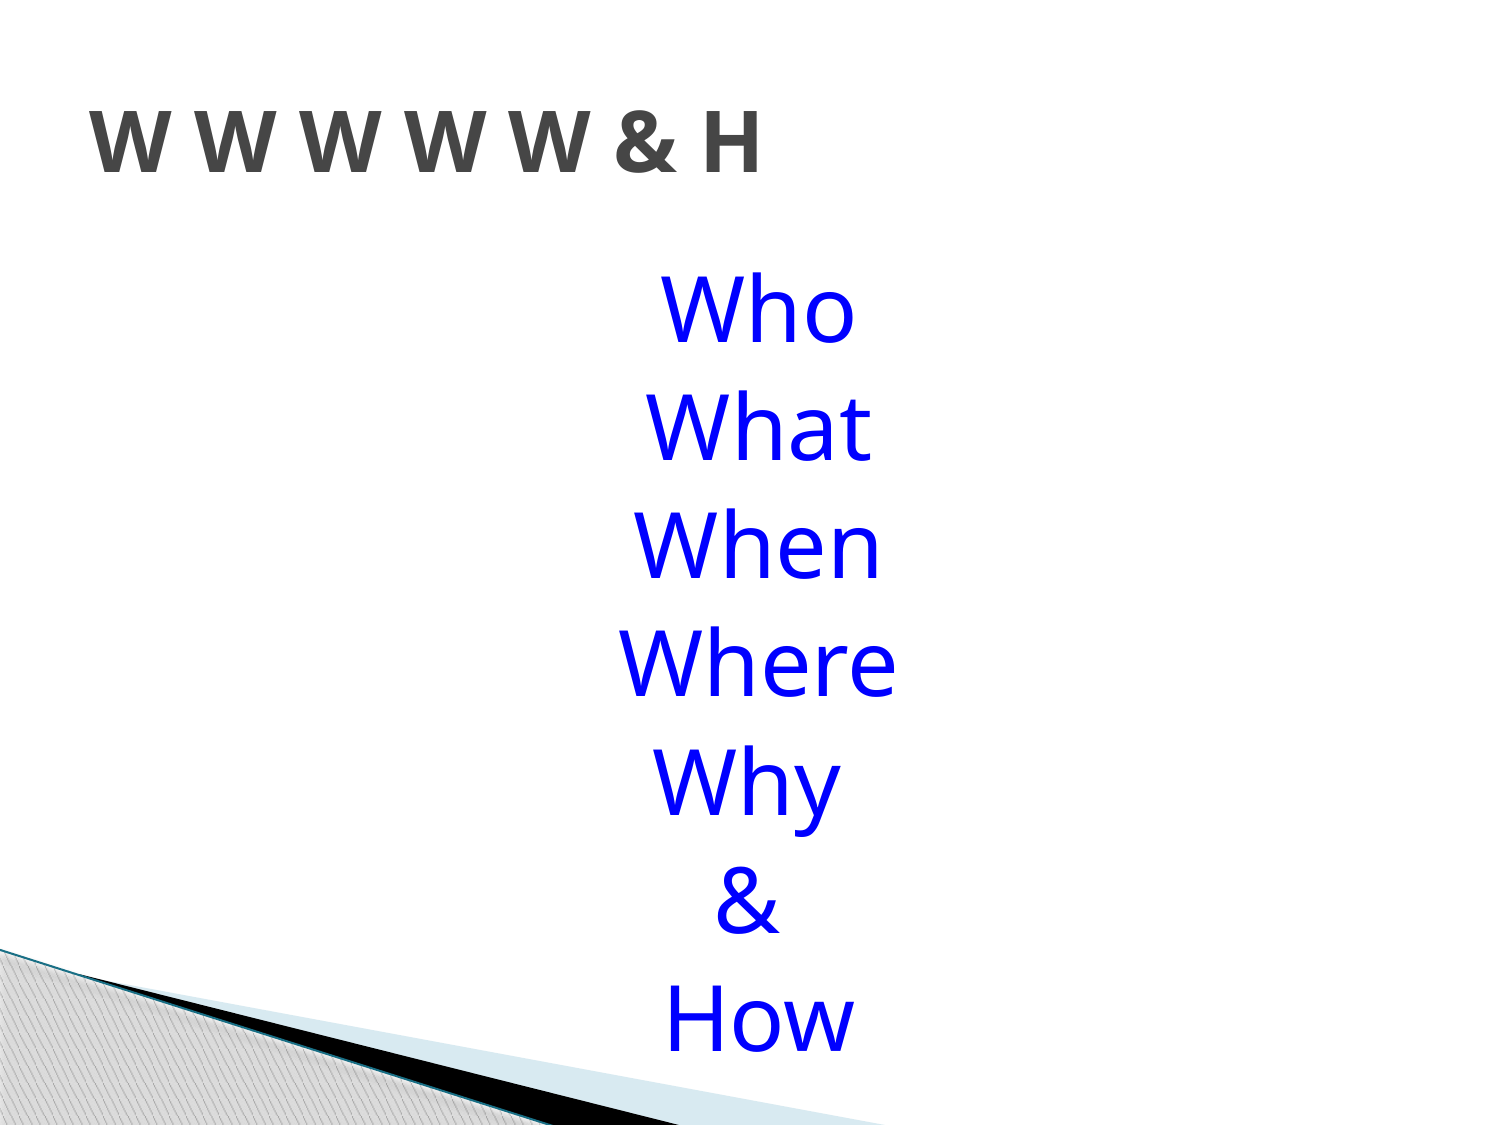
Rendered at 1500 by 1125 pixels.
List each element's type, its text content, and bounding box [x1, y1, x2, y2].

list Who What When Where Why & How [75, 243, 1425, 986]
title W W W W W & H [75, 45, 1425, 233]
